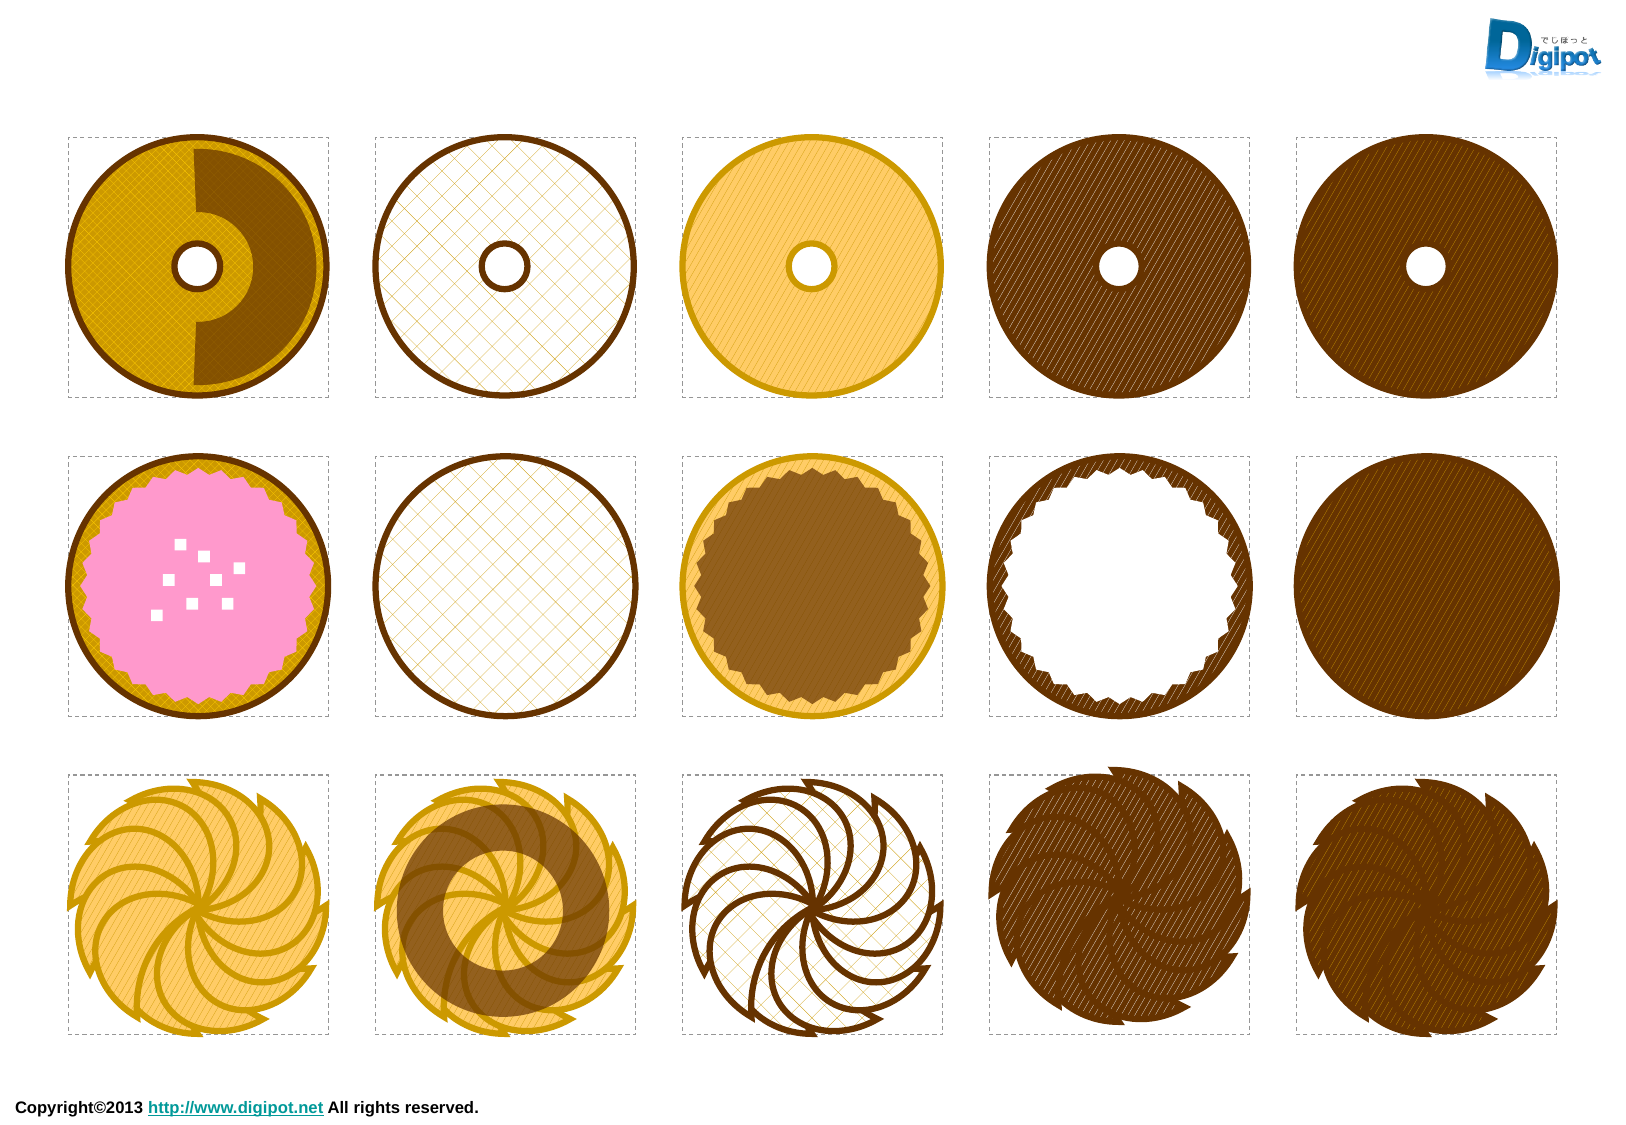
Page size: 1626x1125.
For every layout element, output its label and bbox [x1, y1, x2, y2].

text_box [233, 562, 246, 575]
text_box [186, 597, 199, 610]
text_box [174, 538, 187, 551]
text_box [682, 456, 943, 717]
text_box [670, 751, 941, 1047]
text_box [1284, 751, 1555, 1047]
text_box [375, 456, 636, 717]
text_box [68, 456, 329, 717]
text_box [56, 751, 326, 1047]
text_box [1001, 467, 1238, 705]
text_box [210, 574, 222, 586]
text_box [977, 739, 1248, 1035]
text_box [682, 137, 941, 396]
text_box [198, 550, 210, 563]
text_box [989, 456, 1250, 717]
text_box [989, 137, 1249, 396]
text_box [80, 467, 317, 705]
text_box [68, 137, 327, 396]
text_box [375, 137, 634, 396]
text_box [1296, 137, 1556, 396]
text_box [694, 467, 931, 705]
text_box [1296, 456, 1557, 717]
text_box [363, 751, 633, 1047]
picture [1485, 18, 1602, 82]
text_box [162, 574, 175, 586]
text_box [221, 597, 234, 610]
text_box [193, 148, 317, 386]
text_box [151, 609, 163, 622]
